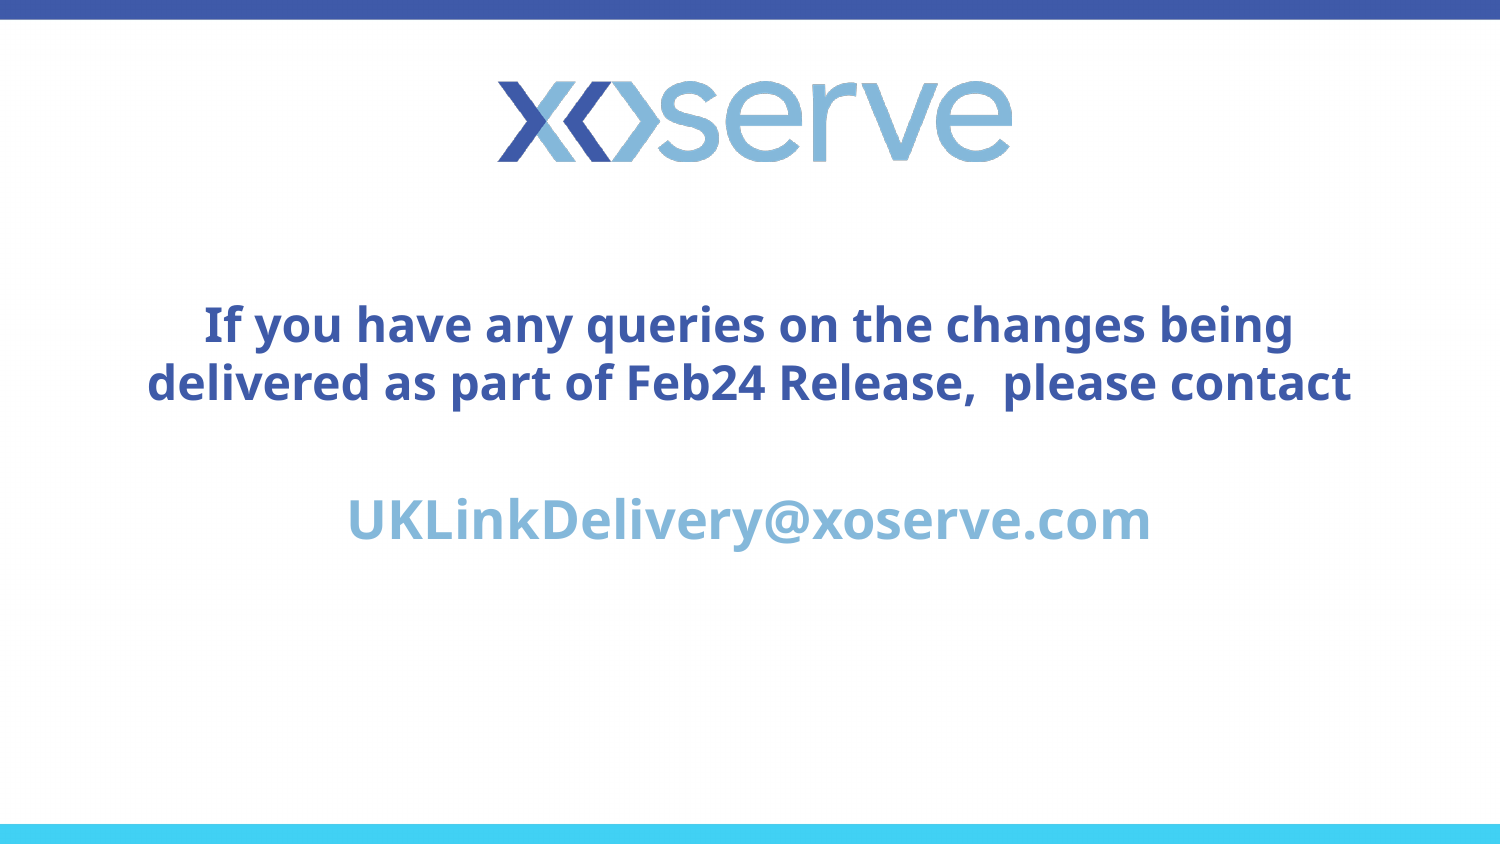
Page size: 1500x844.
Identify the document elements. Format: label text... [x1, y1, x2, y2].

subtitle UKLinkDelivery@xoserve.com [225, 478, 1275, 694]
title If you have any queries on the changes being delivered as part of Feb24 Release, please contact [112, 262, 1388, 443]
picture [0, 0, 1500, 844]
